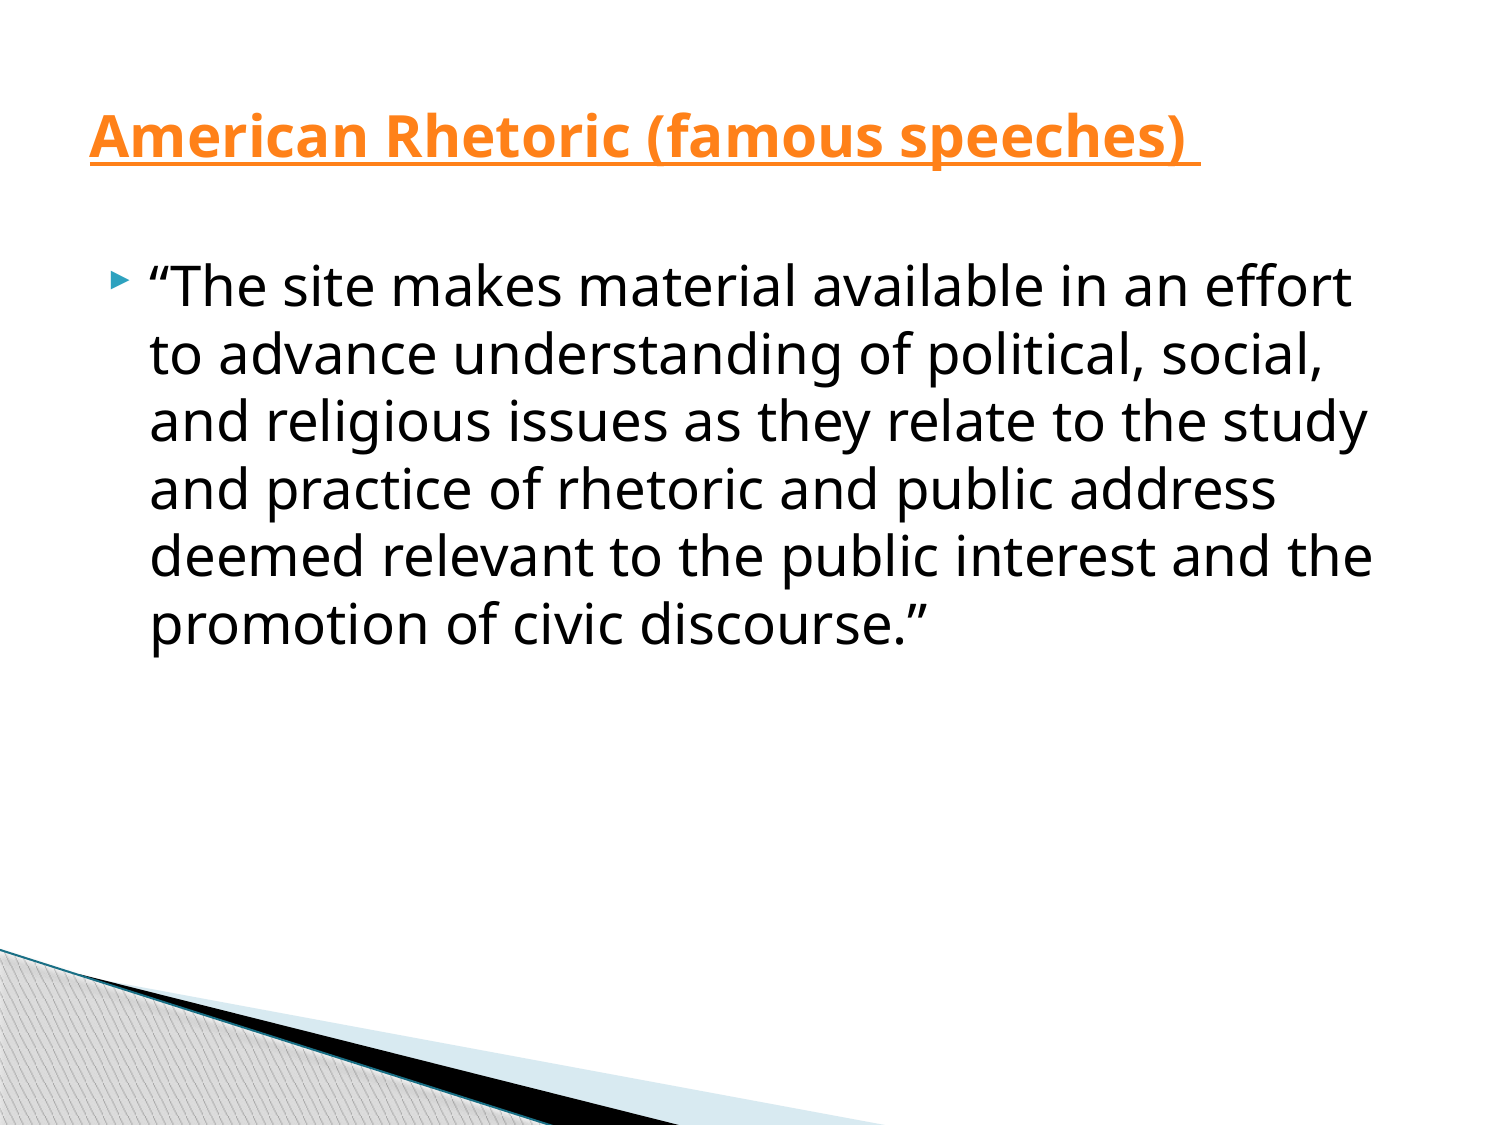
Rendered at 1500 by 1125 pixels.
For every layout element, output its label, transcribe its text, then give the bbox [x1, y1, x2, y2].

title American Rhetoric (famous speeches) [75, 45, 1425, 233]
list “The site makes material available in an effort to advance understanding of political, social, and religious issues as they relate to the study and practice of rhetoric and public address deemed relevant to the public interest and the promotion of civic discourse.” [75, 243, 1425, 986]
